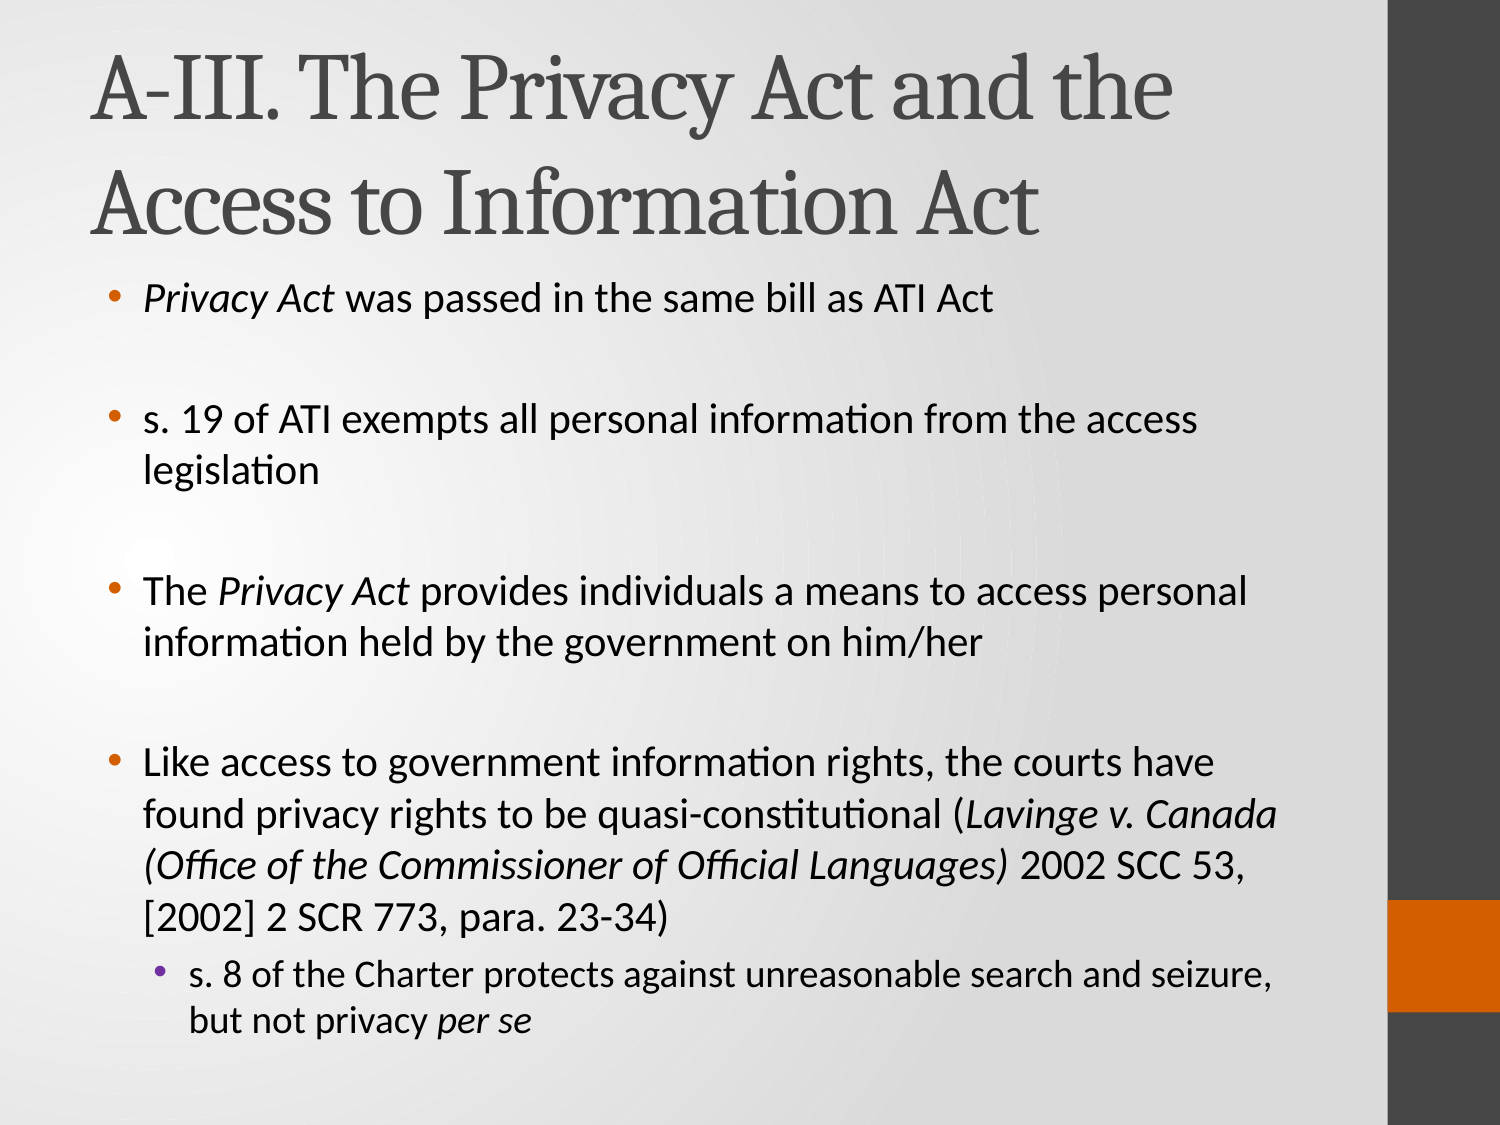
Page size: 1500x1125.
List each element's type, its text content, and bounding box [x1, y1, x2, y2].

title A-III. The Privacy Act and the Access to Information Act [75, 45, 1325, 233]
list Privacy Act was passed in the same bill as ATI Act s. 19 of ATI exempts all personal information from the access legislation The Privacy Act provides individuals a means to access personal information held by the government on him/her Like access to government information rights, the courts have found privacy rights to be quasi-constitutional (Lavinge v. Canada (Office of the Commissioner of Official Languages) 2002 SCC 53, [2002] 2 SCR 773, para. 23-34) s. 8 of the Charter protects against unreasonable search and seizure, but not privacy per se [75, 262, 1325, 1050]
